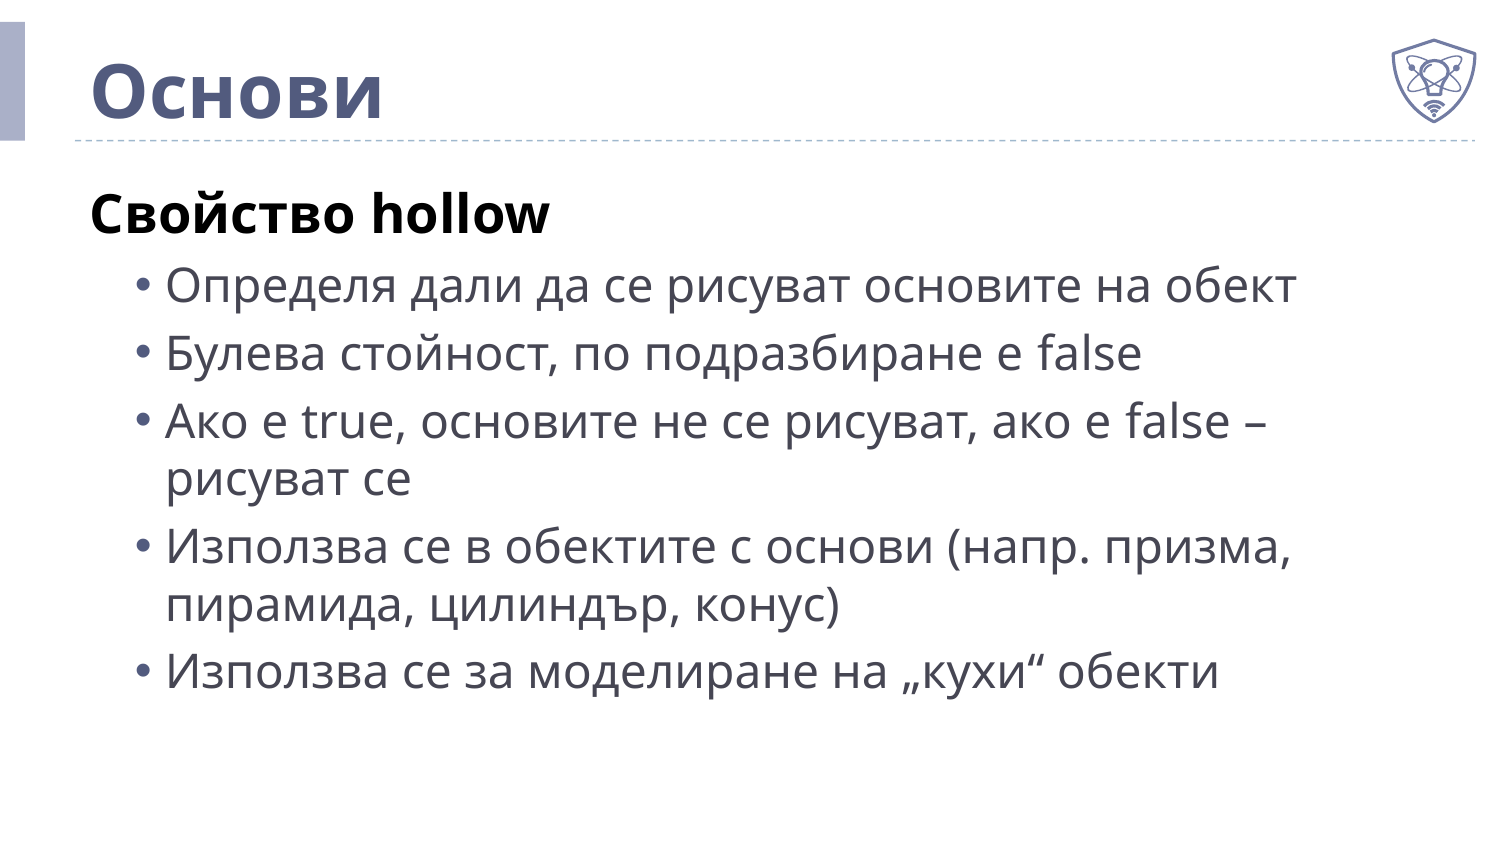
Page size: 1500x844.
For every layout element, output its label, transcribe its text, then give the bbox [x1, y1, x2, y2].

list Свойство hollow Определя дали да се рисуват основите на обект Булева стойност, по подразбиране е false Ако е true, основите не се рисуват, ако е false – рисуват се Използва се в обектите с основи (напр. призма, пирамида, цилиндър, конус) Използва се за моделиране на „кухи“ обекти [75, 171, 1475, 835]
title Основи [75, 18, 1475, 141]
